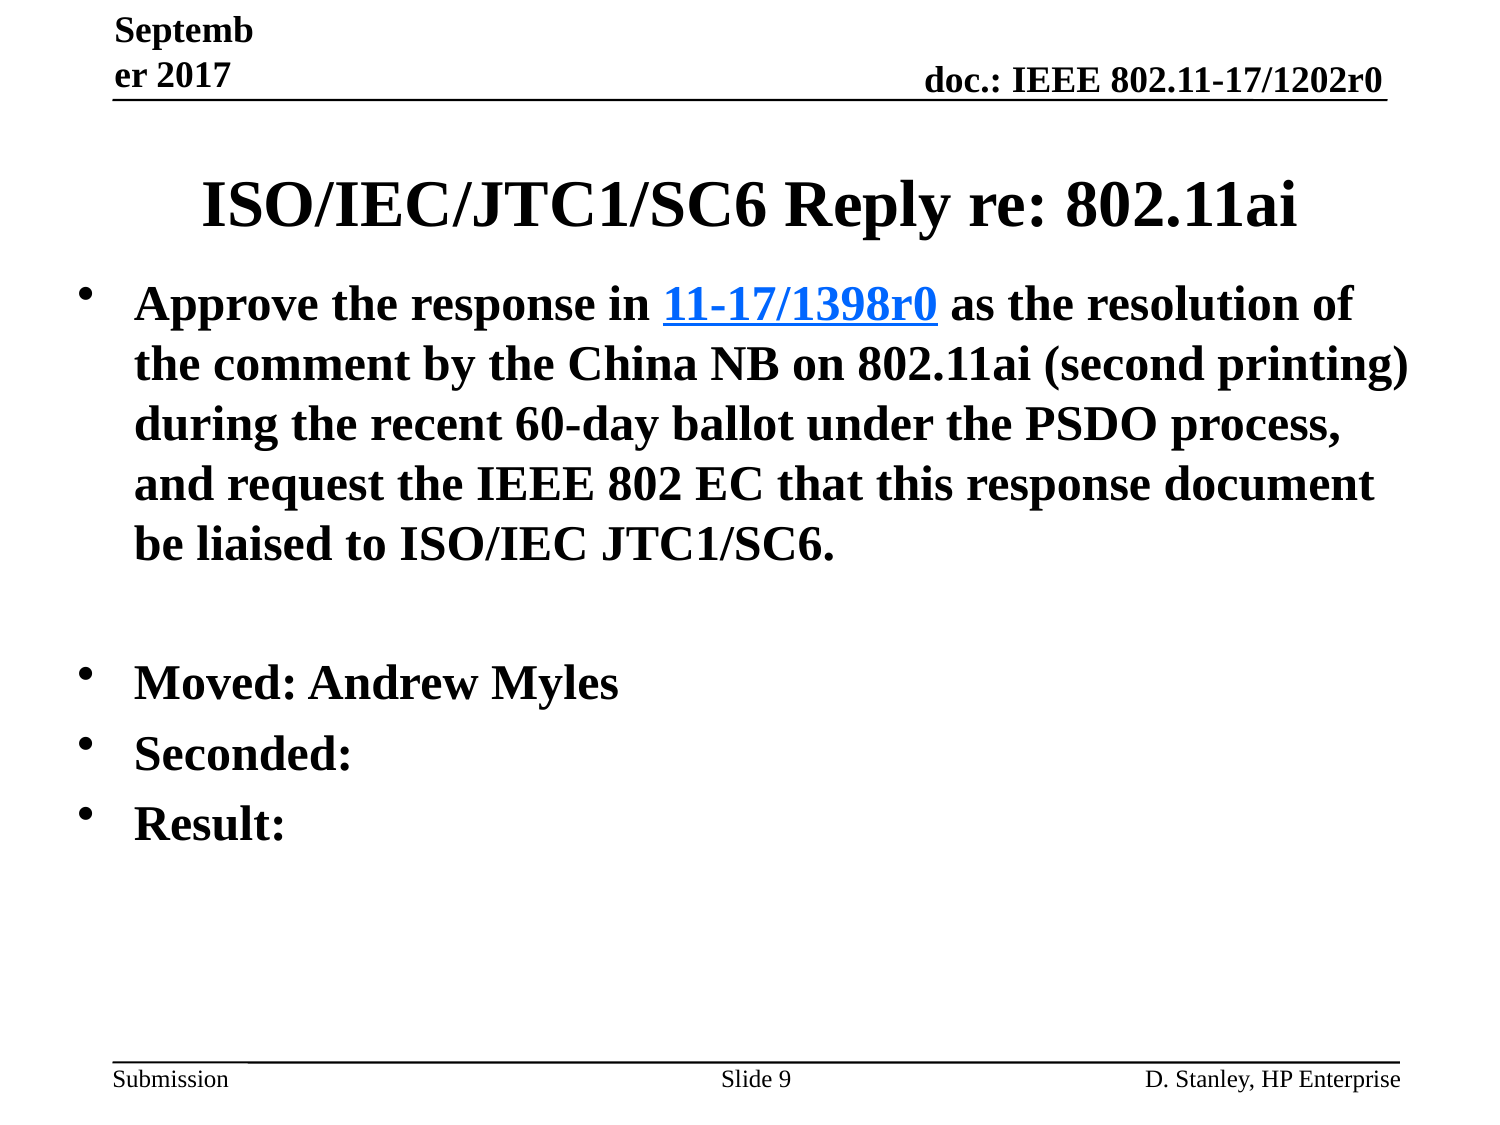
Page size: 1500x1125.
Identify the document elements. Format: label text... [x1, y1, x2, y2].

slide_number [114, 49, 270, 95]
list Approve the response in 11-17/1398r0 as the resolution of the comment by the China NB on 802.11ai (second printing) during the recent 60-day ballot under the PSDO process, and request the IEEE 802 EC that this response document be liaised to ISO/IEC JTC1/SC6. Moved: Andrew Myles Seconded: Result: [62, 262, 1425, 1050]
title ISO/IEC/JTC1/SC6 Reply re: 802.11ai [112, 112, 1388, 262]
footer D. Stanley, HP Enterprise [878, 1061, 1402, 1093]
slide_number Slide 9 [712, 1061, 800, 1093]
